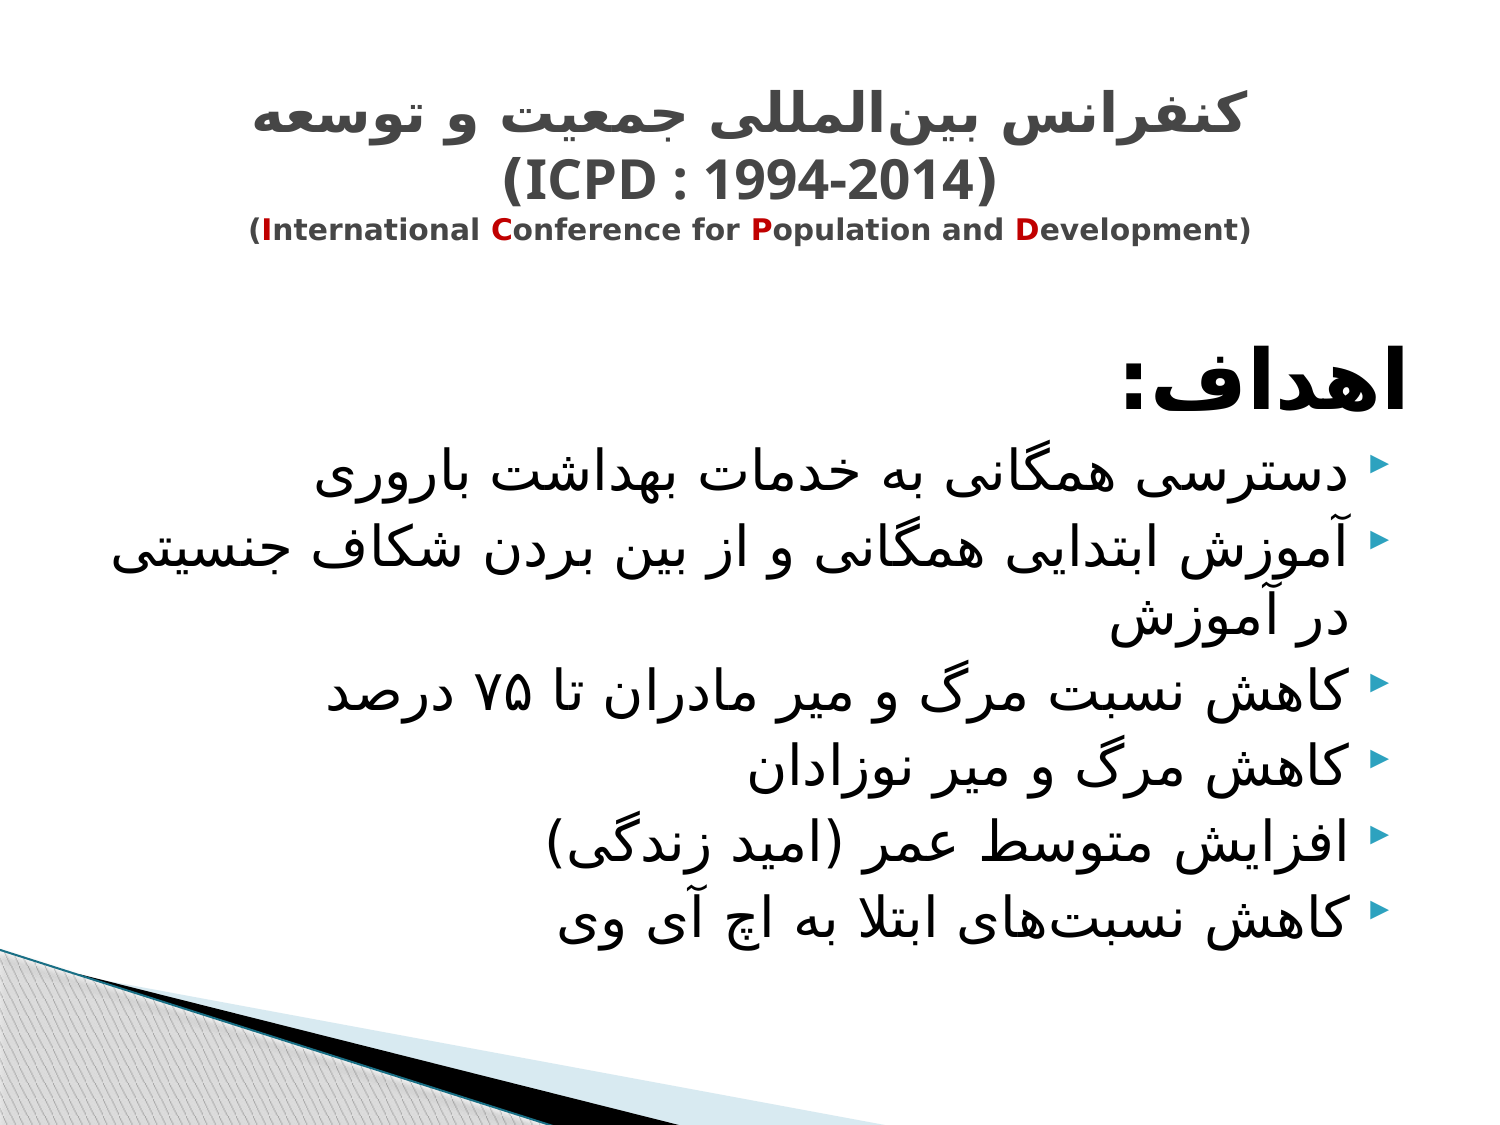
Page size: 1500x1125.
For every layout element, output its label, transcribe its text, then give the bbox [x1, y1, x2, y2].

title کنفرانس بین‌المللی جمعیت و توسعه (ICPD : 1994-2014) (International Conference for Population and Development) [75, 67, 1425, 256]
list اهداف: دسترسی همگانی به خدمات بهداشت باروری آموزش ابتدایی همگانی و از بین بردن شکاف جنسیتی در آموزش کاهش نسبت مرگ و میر مادران تا ۷۵ درصد کاهش مرگ و میر نوزادان افزایش متوسط عمر (امید زندگی) کاهش نسبت‌های ابتلا به اچ آی وی [75, 256, 1425, 986]
